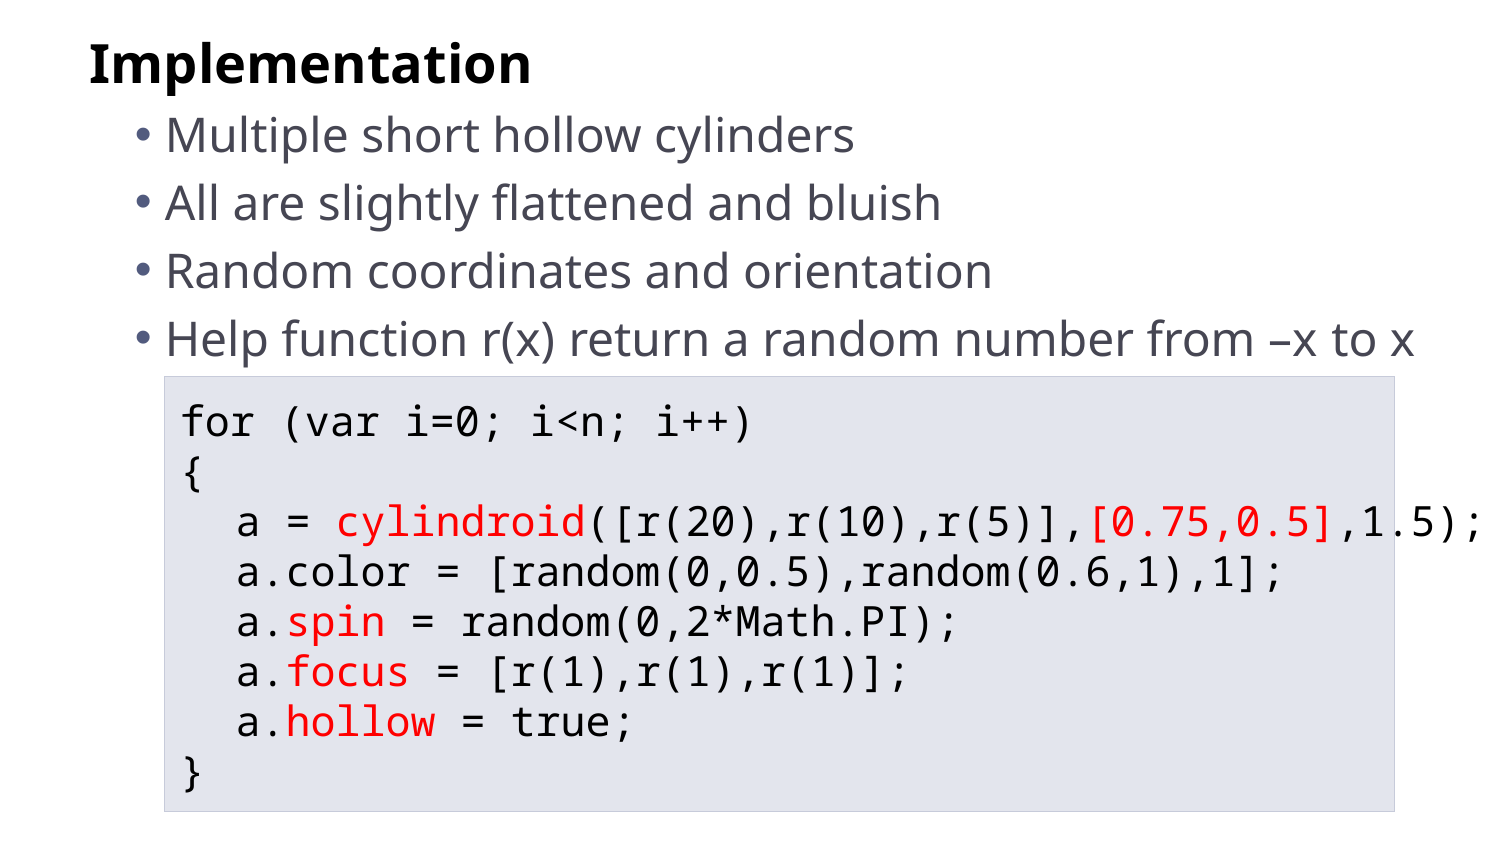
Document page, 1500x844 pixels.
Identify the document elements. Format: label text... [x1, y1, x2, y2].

list Implementation Multiple short hollow cylinders All are slightly flattened and bluish Random coordinates and orientation Help function r(x) return a random number from –x to x [75, 21, 1475, 835]
text_box for (var i=0; i<n; i++) { a = cylindroid([r(20),r(10),r(5)],[0.75,0.5],1.5); a.color = [random(0,0.5),random(0.6,1),1]; a.spin = random(0,2*Math.PI); a.focus = [r(1),r(1),r(1)]; a.hollow = true; } [164, 376, 1395, 812]
